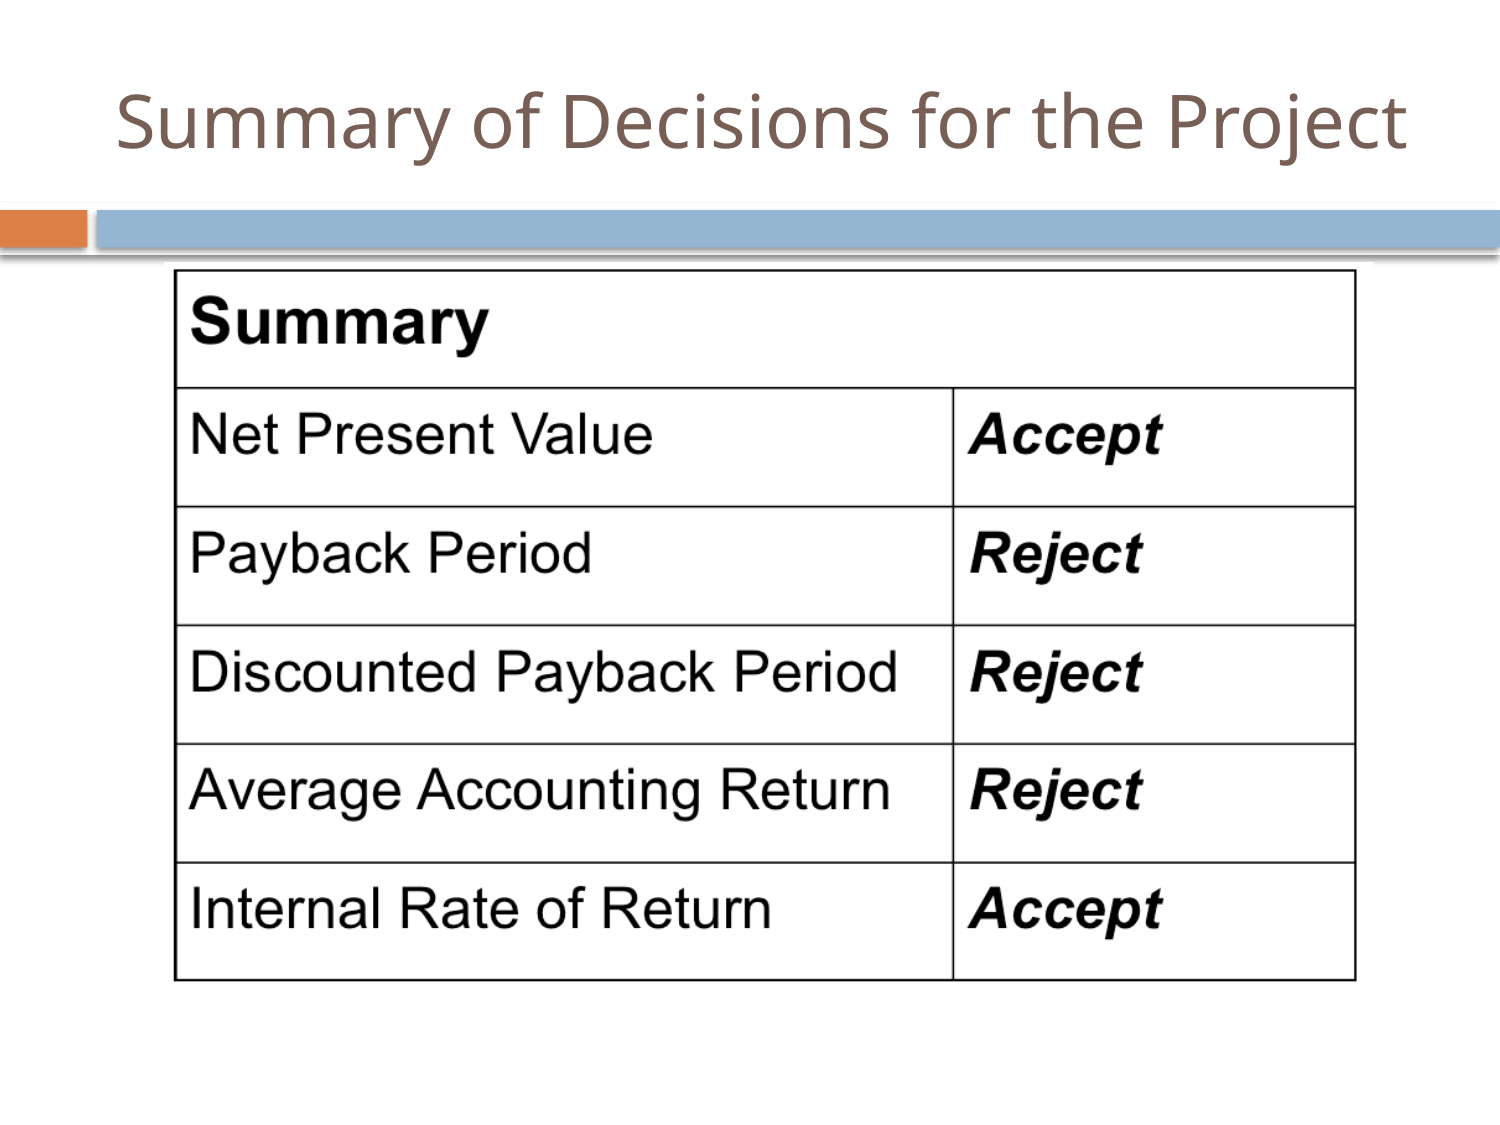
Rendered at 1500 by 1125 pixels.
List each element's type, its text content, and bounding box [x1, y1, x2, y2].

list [100, 262, 1439, 1001]
title Summary of Decisions for the Project [100, 37, 1438, 200]
